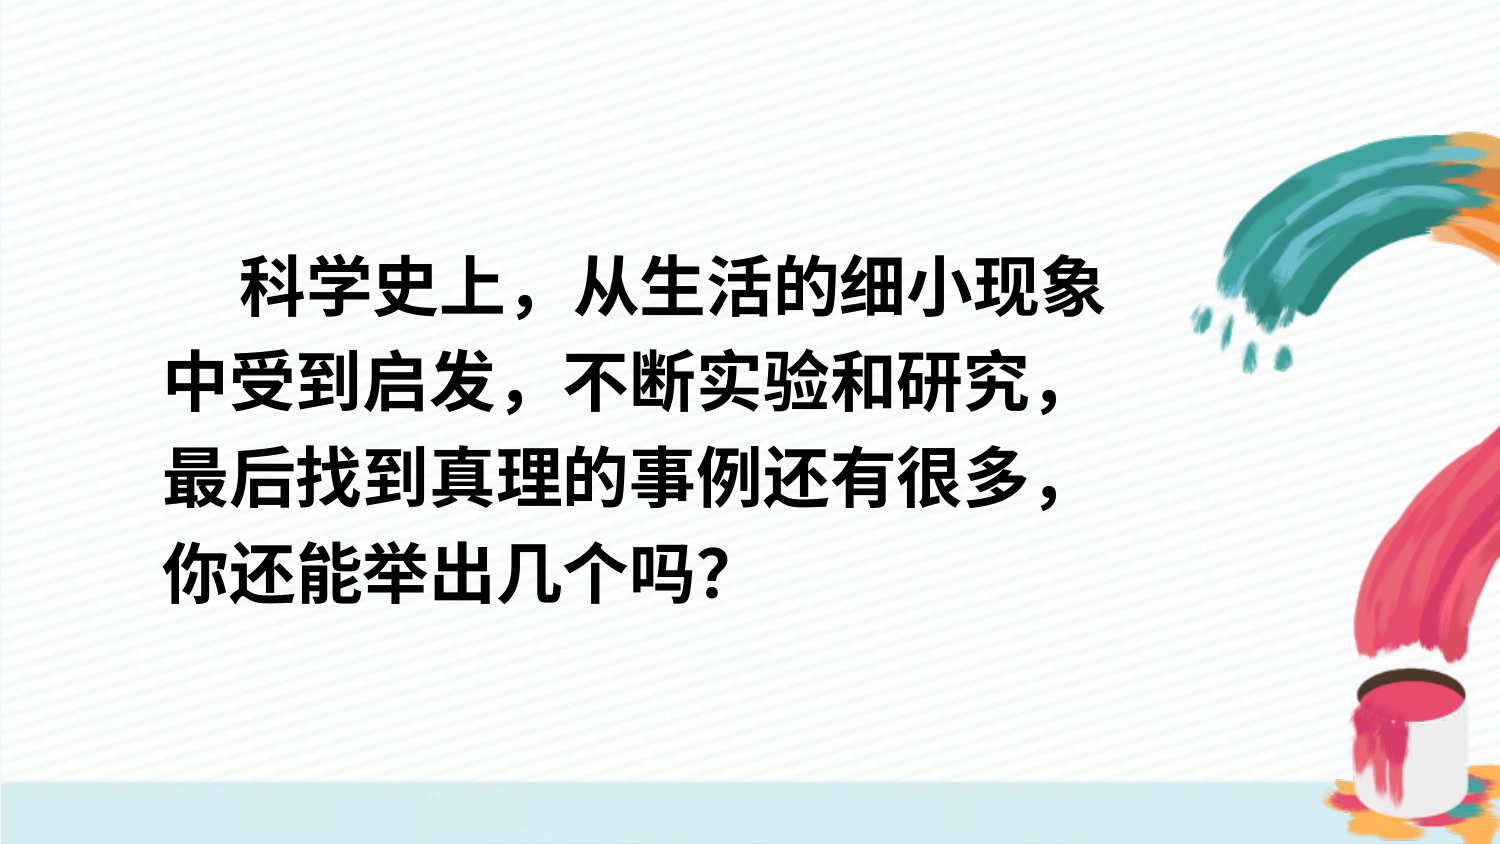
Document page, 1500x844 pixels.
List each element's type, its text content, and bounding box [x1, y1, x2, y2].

picture [1180, 87, 1500, 844]
text_box 科学史上，从生活的细小现象中受到启发，不断实验和研究，最后找到真理的事例还有很多，你还能举出几个吗？ [147, 221, 1152, 620]
